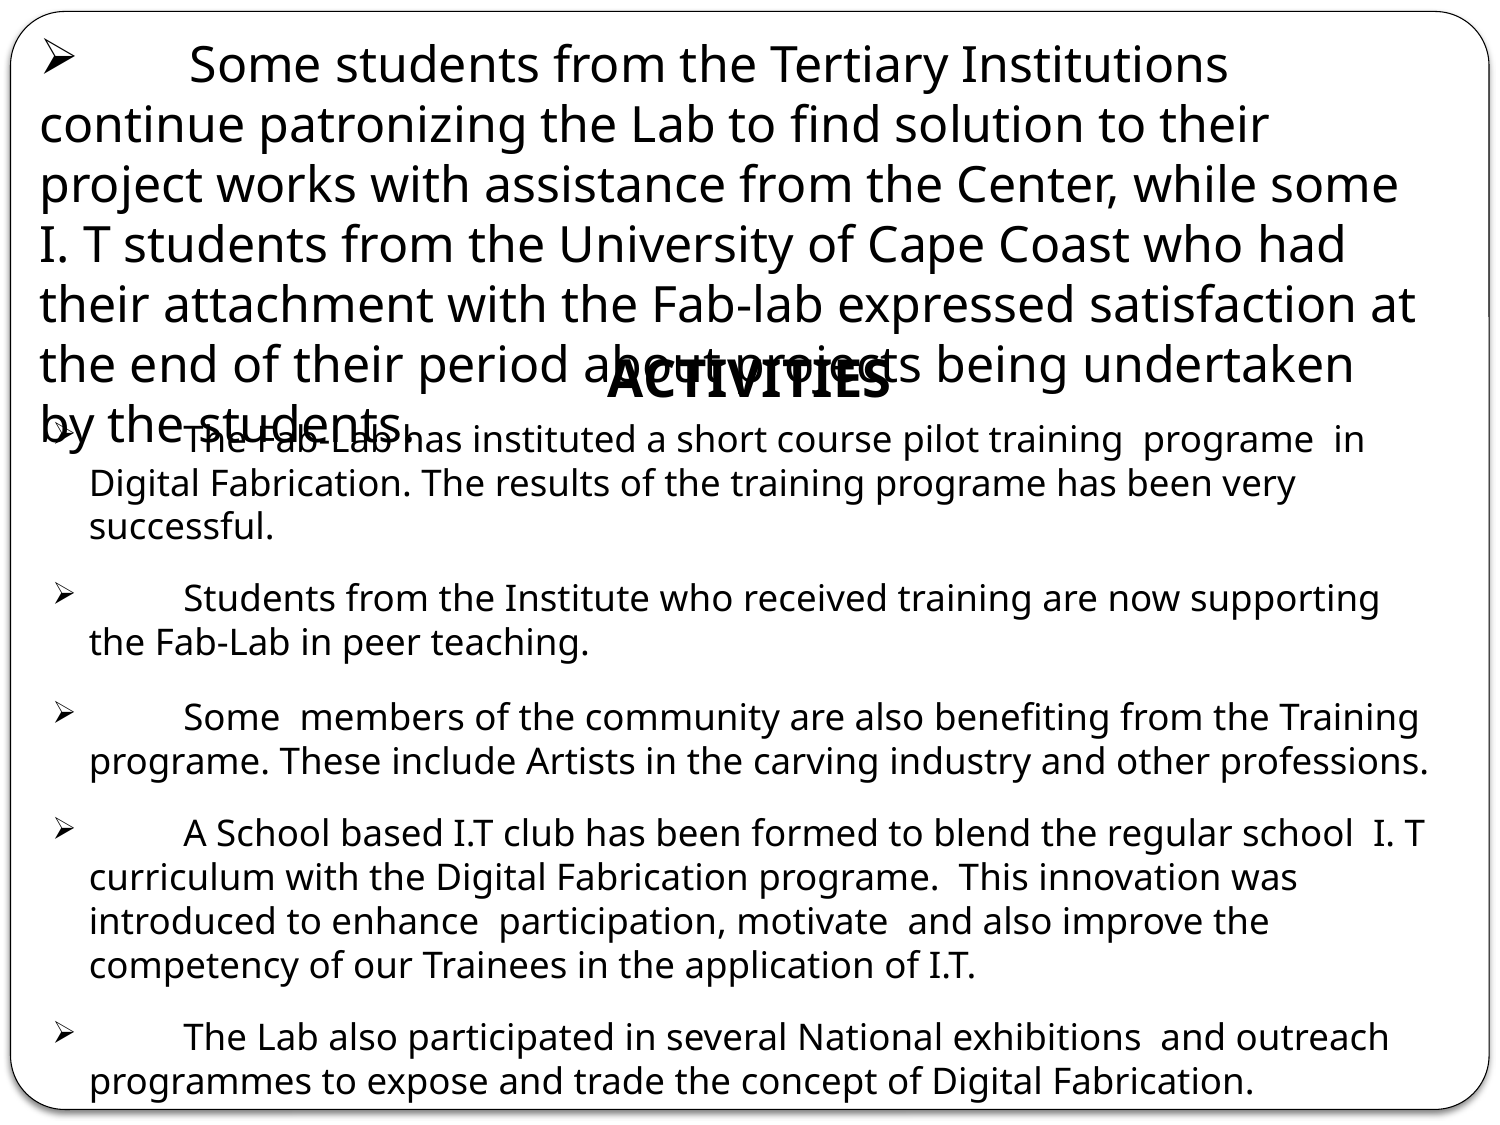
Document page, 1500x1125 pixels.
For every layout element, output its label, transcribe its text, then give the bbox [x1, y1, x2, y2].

text_box Some students from the Tertiary Institutions continue patronizing the Lab to find solution to their project works with assistance from the Center, while some I. T students from the University of Cape Coast who had their attachment with the Fab-lab expressed satisfaction at the end of their period about projects being undertaken by the students. [24, 24, 1438, 460]
list ACTIVITIES The Fab-Lab has instituted a short course pilot training programe in Digital Fabrication. The results of the training programe has been very successful. Students from the Institute who received training are now supporting the Fab-Lab in peer teaching. Some members of the community are also benefiting from the Training programe. These include Artists in the carving industry and other professions. A School based I.T club has been formed to blend the regular school I. T curriculum with the Digital Fabrication programe. This innovation was introduced to enhance participation, motivate and also improve the competency of our Trainees in the application of I.T. The Lab also participated in several National exhibitions and outreach programmes to expose and trade the concept of Digital Fabrication. [37, 337, 1463, 1125]
